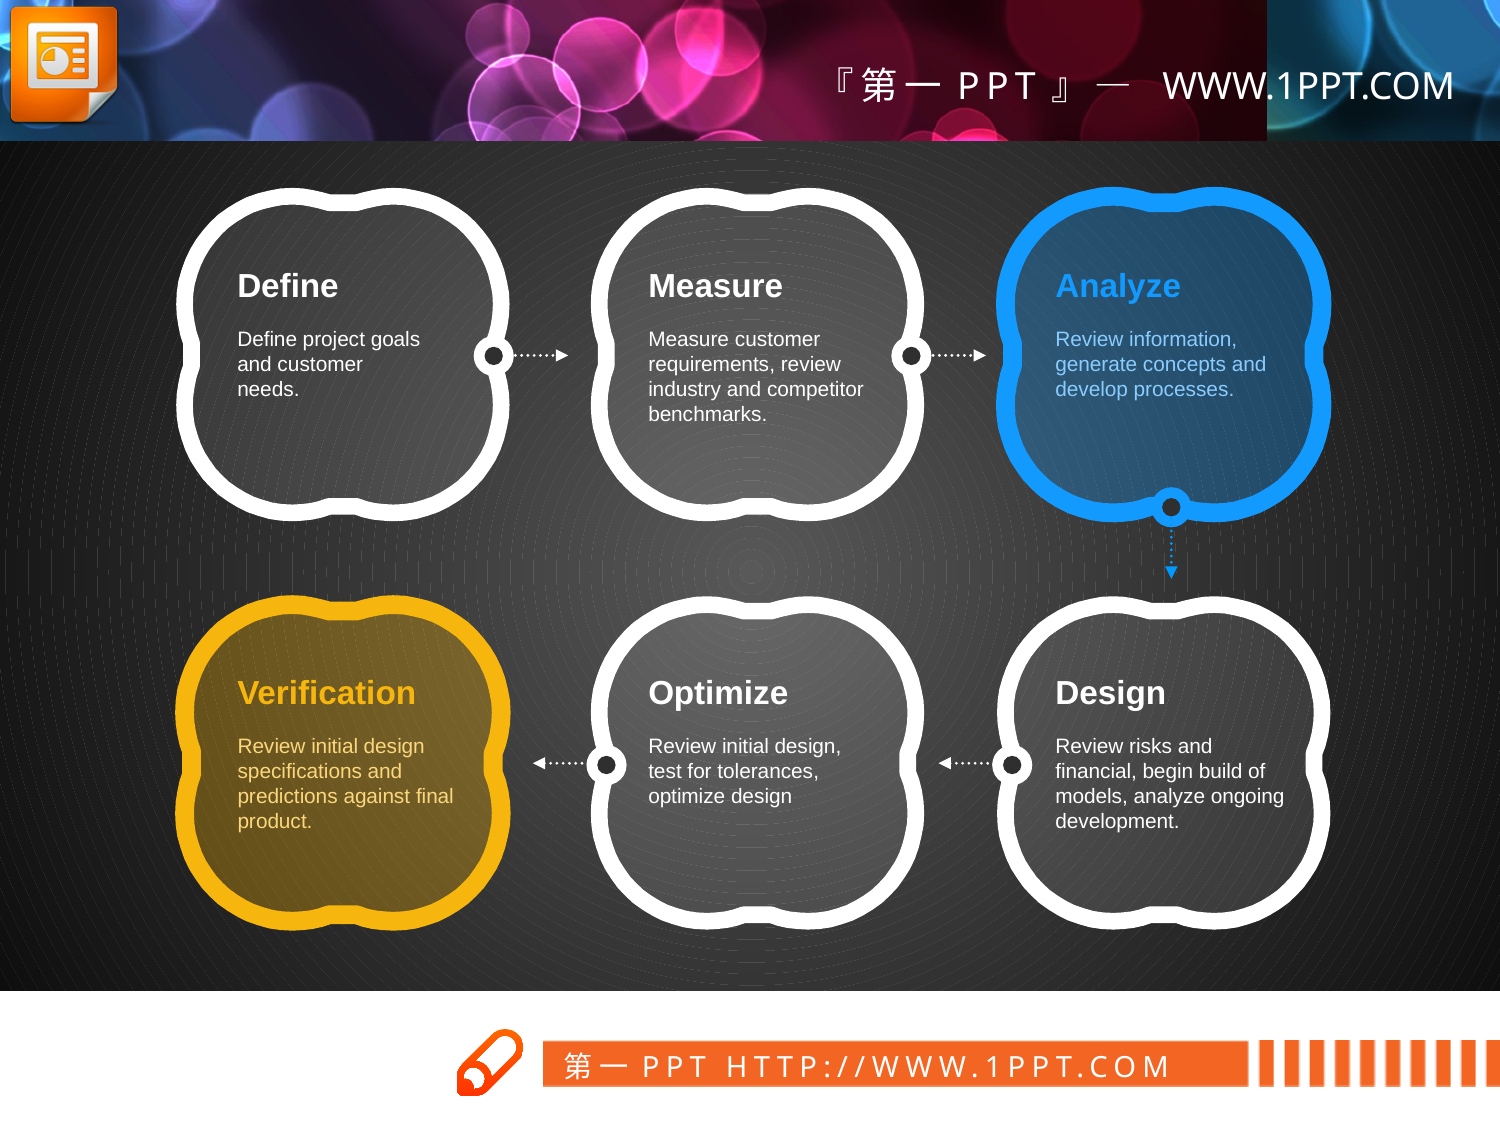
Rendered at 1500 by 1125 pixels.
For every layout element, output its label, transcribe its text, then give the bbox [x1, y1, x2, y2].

text_box Review initial design, test for tolerances, optimize design [633, 725, 894, 816]
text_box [938, 744, 1033, 786]
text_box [1151, 486, 1192, 580]
picture [0, 0, 1500, 141]
text_box Review information, generate concepts and develop processes. [1040, 318, 1301, 408]
text_box Verification [222, 655, 458, 719]
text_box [891, 335, 987, 377]
text_box Define project goals and customer needs. [222, 318, 444, 408]
text_box Design [1040, 655, 1233, 719]
text_box [184, 604, 502, 922]
text_box Review risks and financial, begin build of models, analyze ongoing development. [1040, 725, 1301, 841]
text_box [1005, 604, 1323, 922]
text_box [599, 196, 916, 513]
text_box Measure [633, 248, 826, 311]
text_box Define [222, 248, 415, 311]
text_box [599, 604, 916, 922]
text_box [184, 196, 502, 513]
text_box Analyze [1040, 248, 1233, 311]
text_box [1005, 196, 1323, 513]
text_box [473, 335, 569, 377]
text_box Optimize [633, 655, 826, 719]
picture [543, 1040, 1500, 1087]
text_box Review initial design specifications and predictions against final product. [222, 725, 483, 841]
text_box Measure customer requirements, review industry and competitor benchmarks. [633, 318, 894, 433]
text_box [532, 744, 627, 786]
